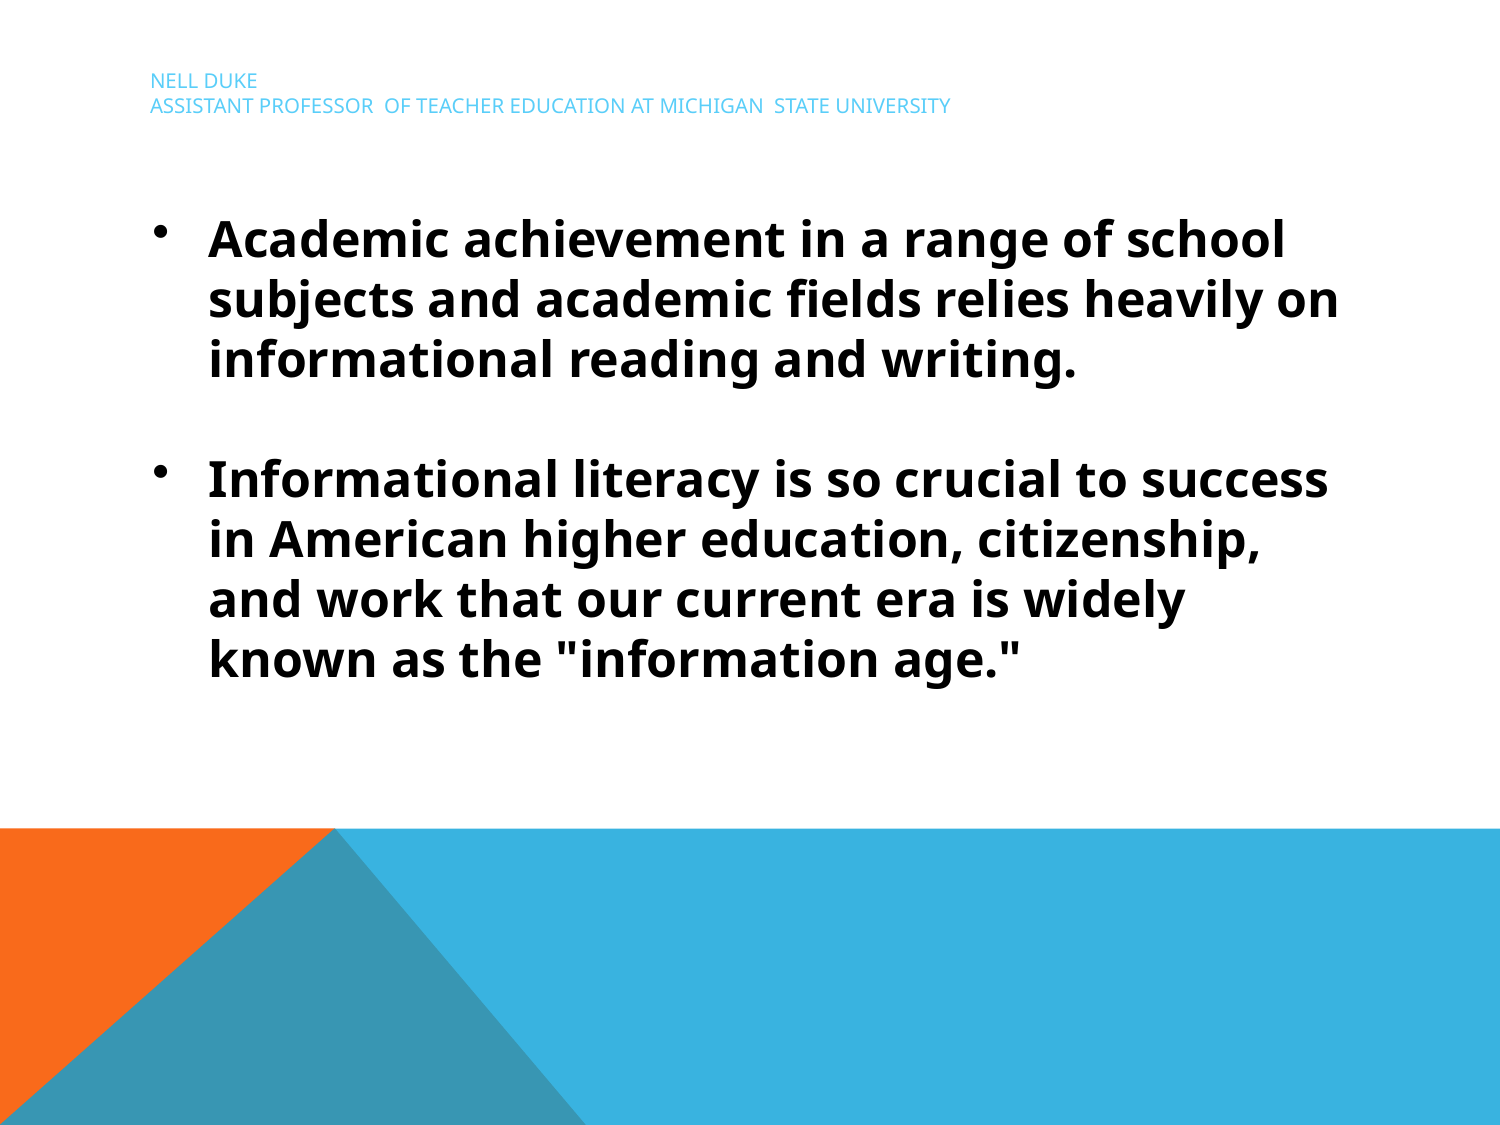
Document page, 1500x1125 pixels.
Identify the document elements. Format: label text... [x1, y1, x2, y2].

title Nell Duke Assistant Professor of Teacher Education at Michigan State University [135, 60, 1369, 150]
list Academic achievement in a range of school subjects and academic fields relies heavily on informational reading and writing. Informational literacy is so crucial to success in American higher education, citizenship, and work that our current era is widely known as the "information age." [137, 200, 1372, 788]
